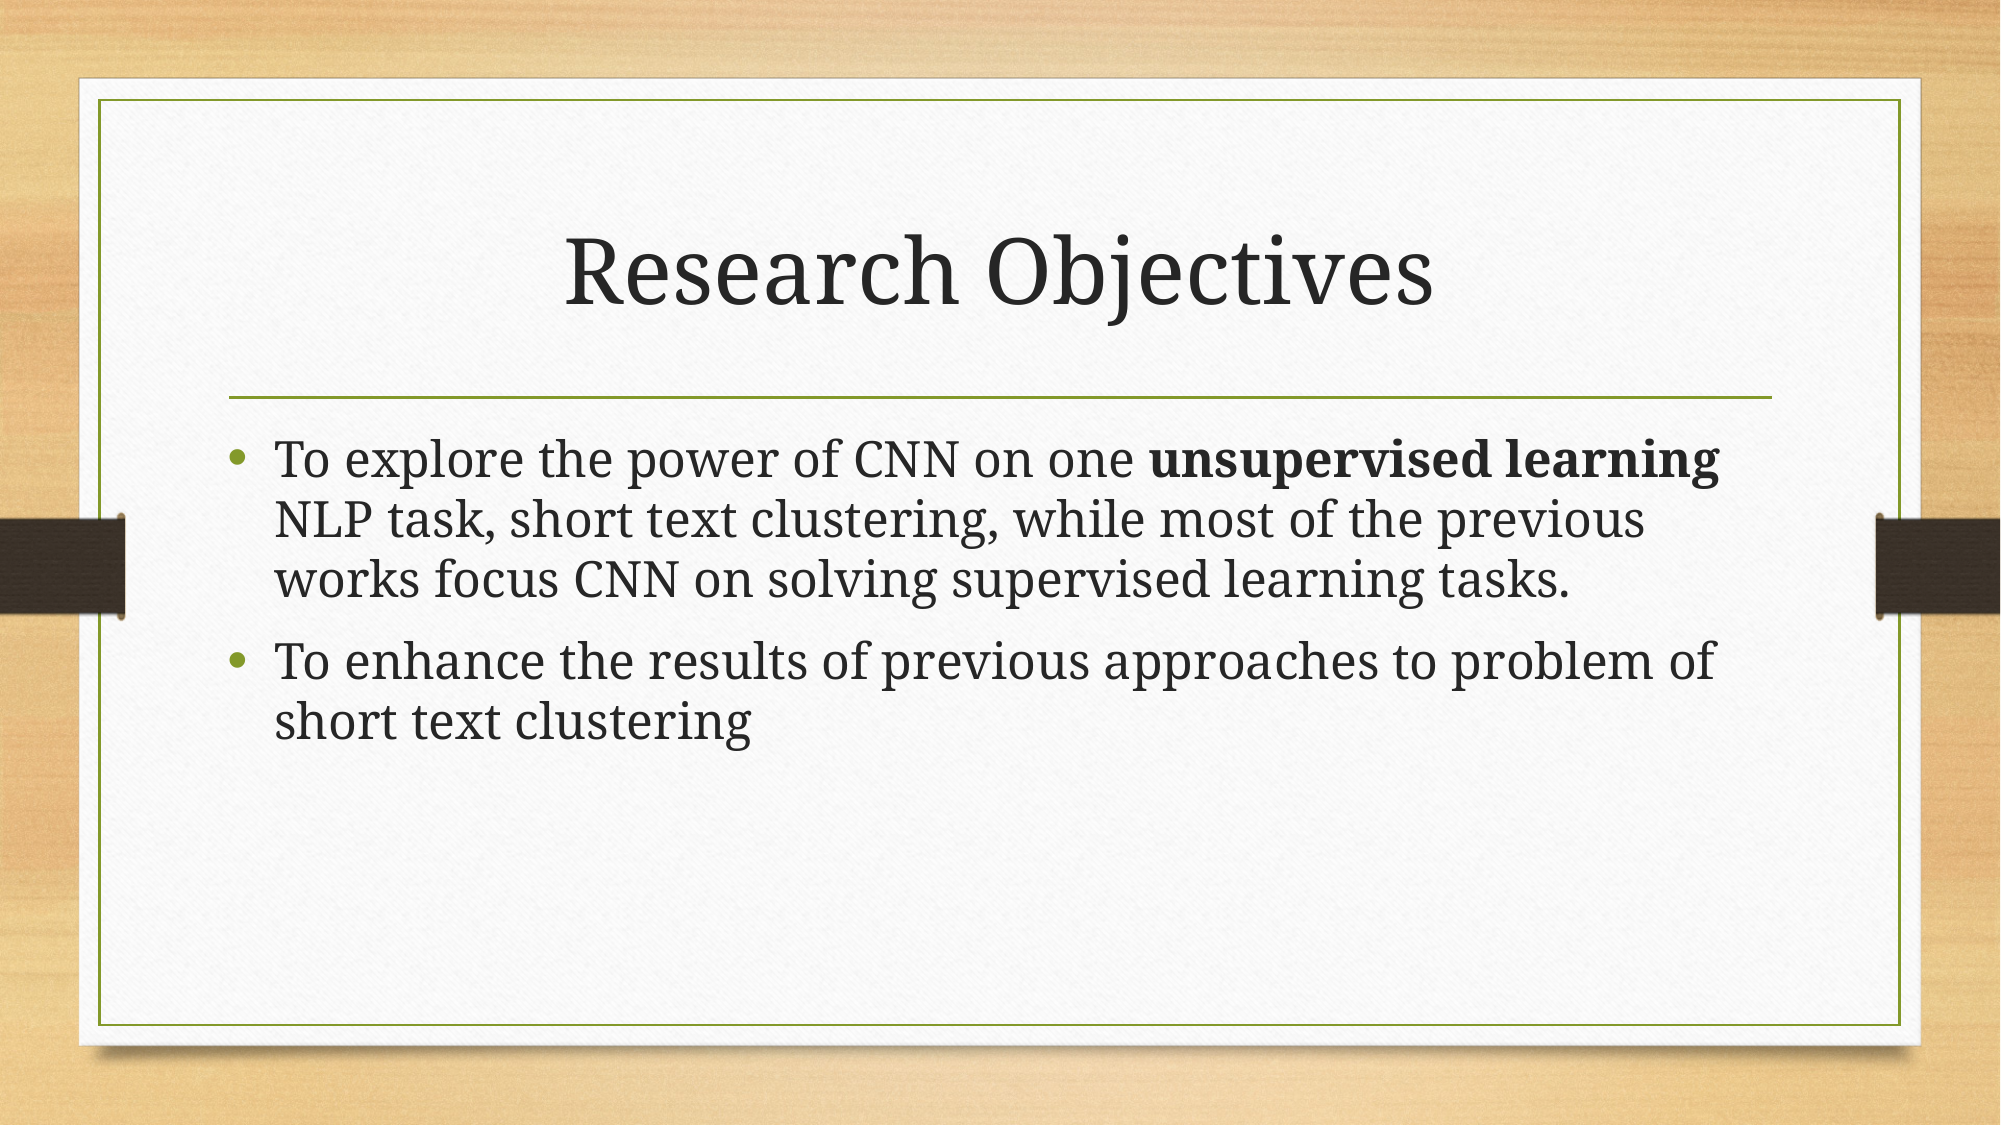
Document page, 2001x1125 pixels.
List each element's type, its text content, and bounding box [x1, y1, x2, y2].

picture [0, 0, 2001, 1125]
list To explore the power of CNN on one unsupervised learning NLP task, short text clustering, while most of the previous works focus CNN on solving supervised learning tasks. To enhance the results of previous approaches to problem of short text clustering [212, 419, 1788, 964]
title Research Objectives [212, 161, 1788, 375]
